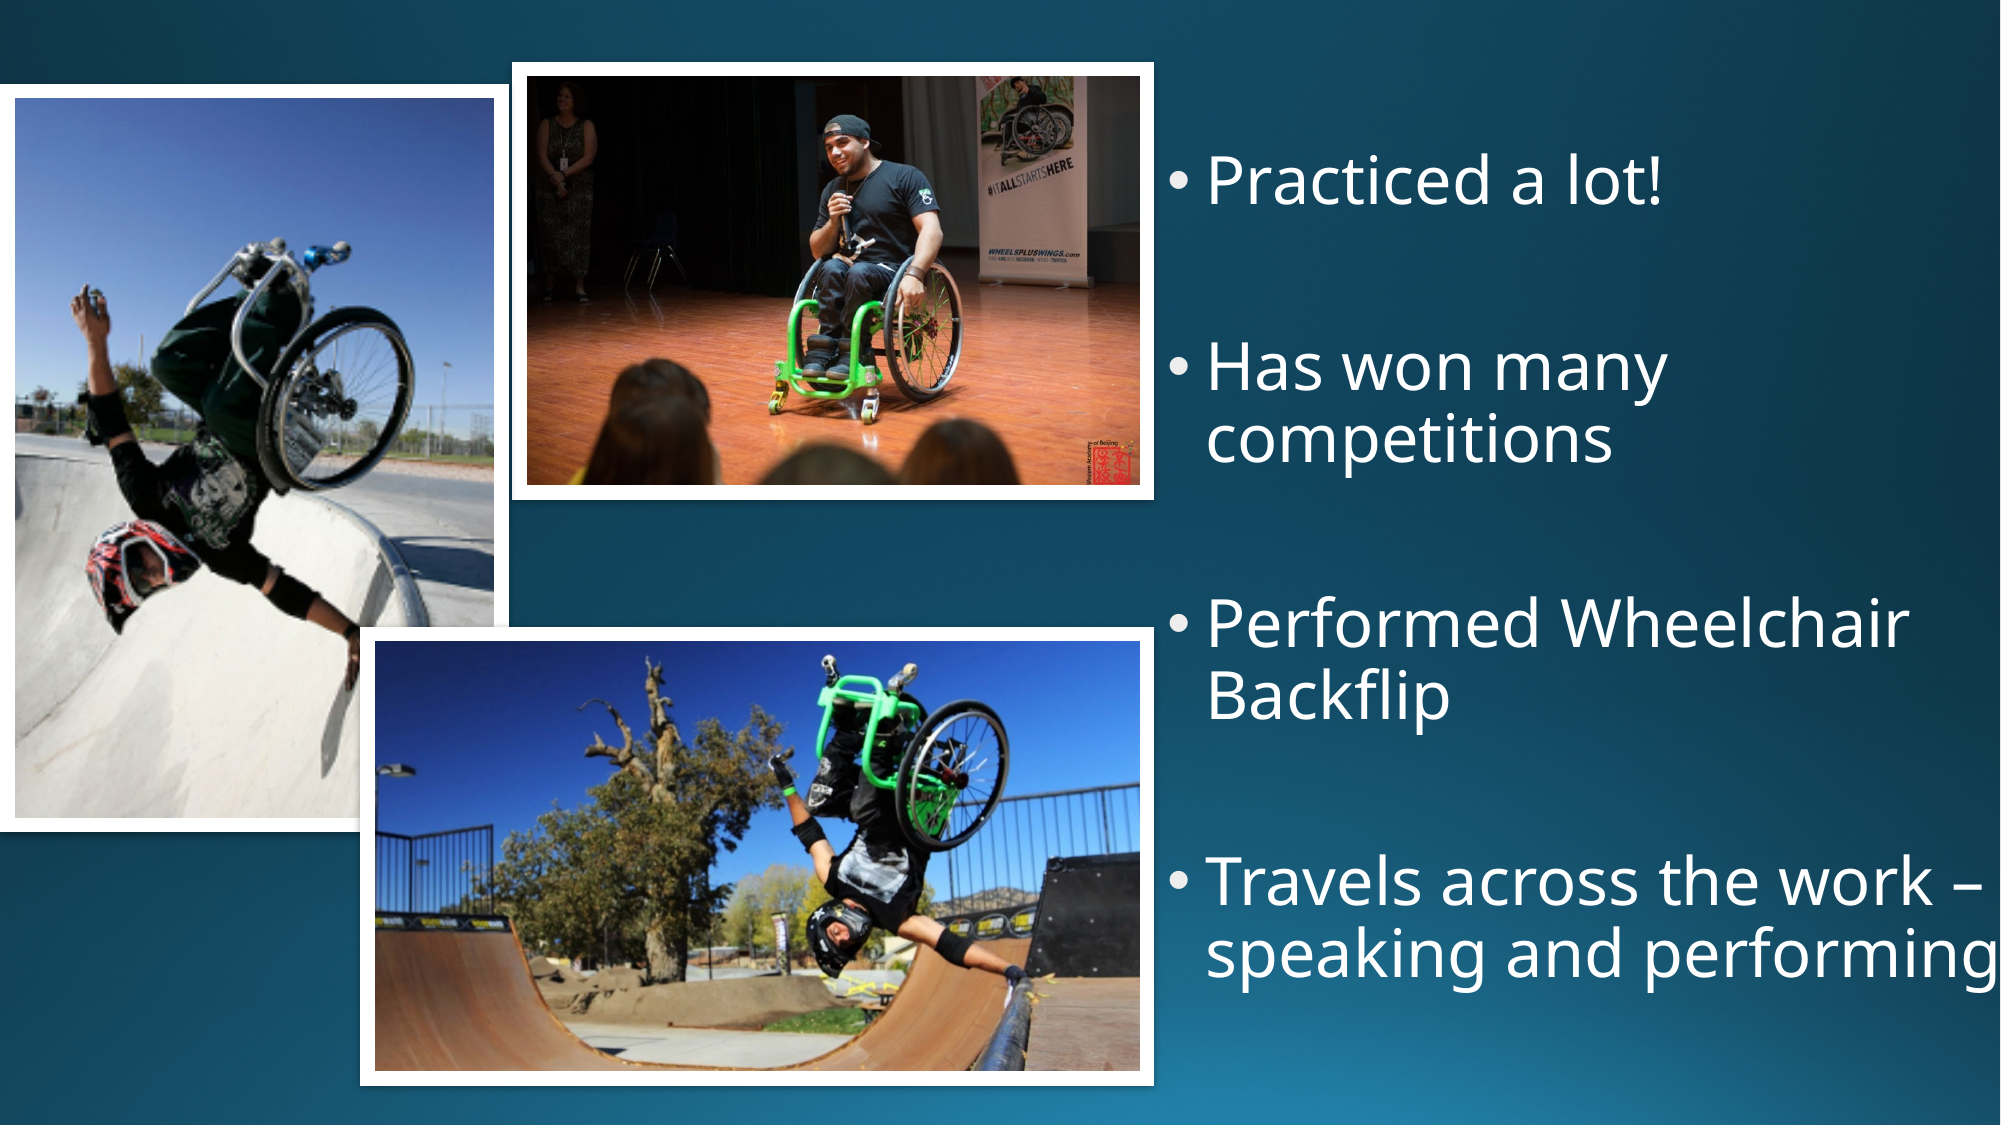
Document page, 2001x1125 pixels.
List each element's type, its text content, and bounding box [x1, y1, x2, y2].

picture [14, 98, 1140, 1072]
picture [0, 0, 2001, 1125]
list Practiced a lot! Has won many competitions Performed Wheelchair Backflip Travels across the work – speaking and performing [1152, 139, 2000, 1113]
picture [526, 76, 1140, 486]
